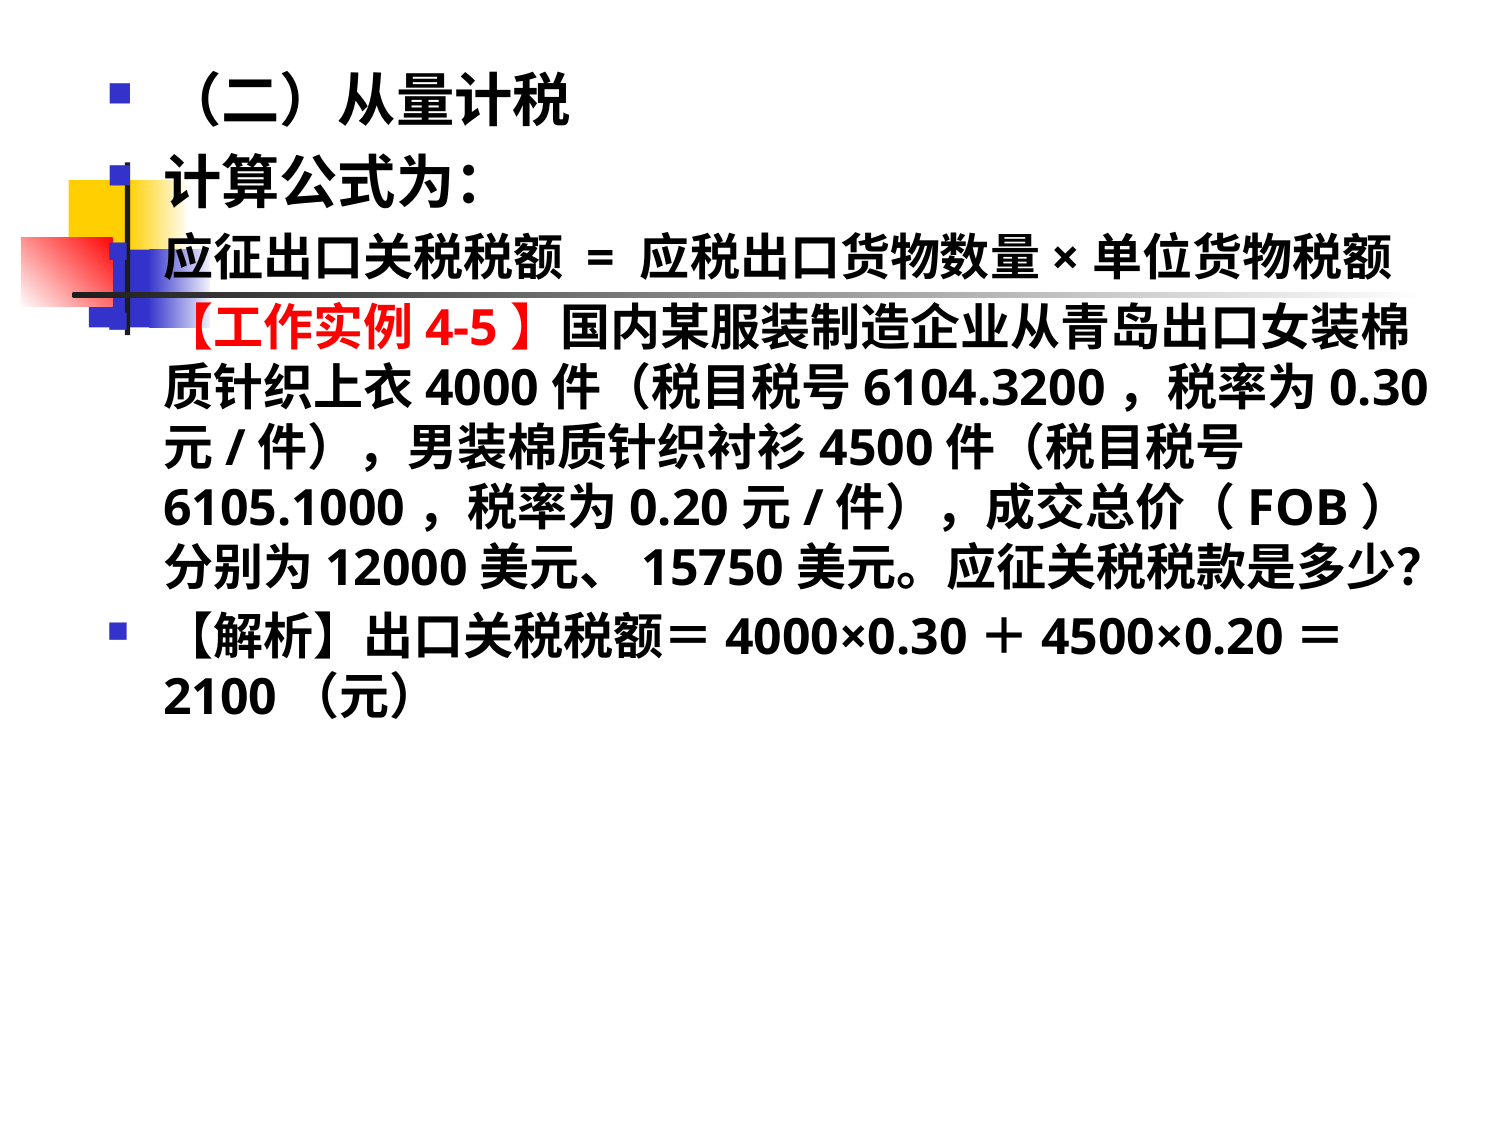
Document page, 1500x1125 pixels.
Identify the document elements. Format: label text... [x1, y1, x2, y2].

list （二）从量计税 计算公式为： 应征出口关税税额 = 应税出口货物数量×单位货物税额 【工作实例4-5】国内某服装制造企业从青岛出口女装棉质针织上衣4000件（税目税号6104.3200，税率为0.30元/件），男装棉质针织衬衫4500件（税目税号6105.1000，税率为0.20元/件），成交总价（FOB）分别为12000美元、15750美元。应征关税税款是多少？ 【解析】出口关税税额＝4000×0.30＋4500×0.20＝2100（元） [91, 55, 1468, 981]
